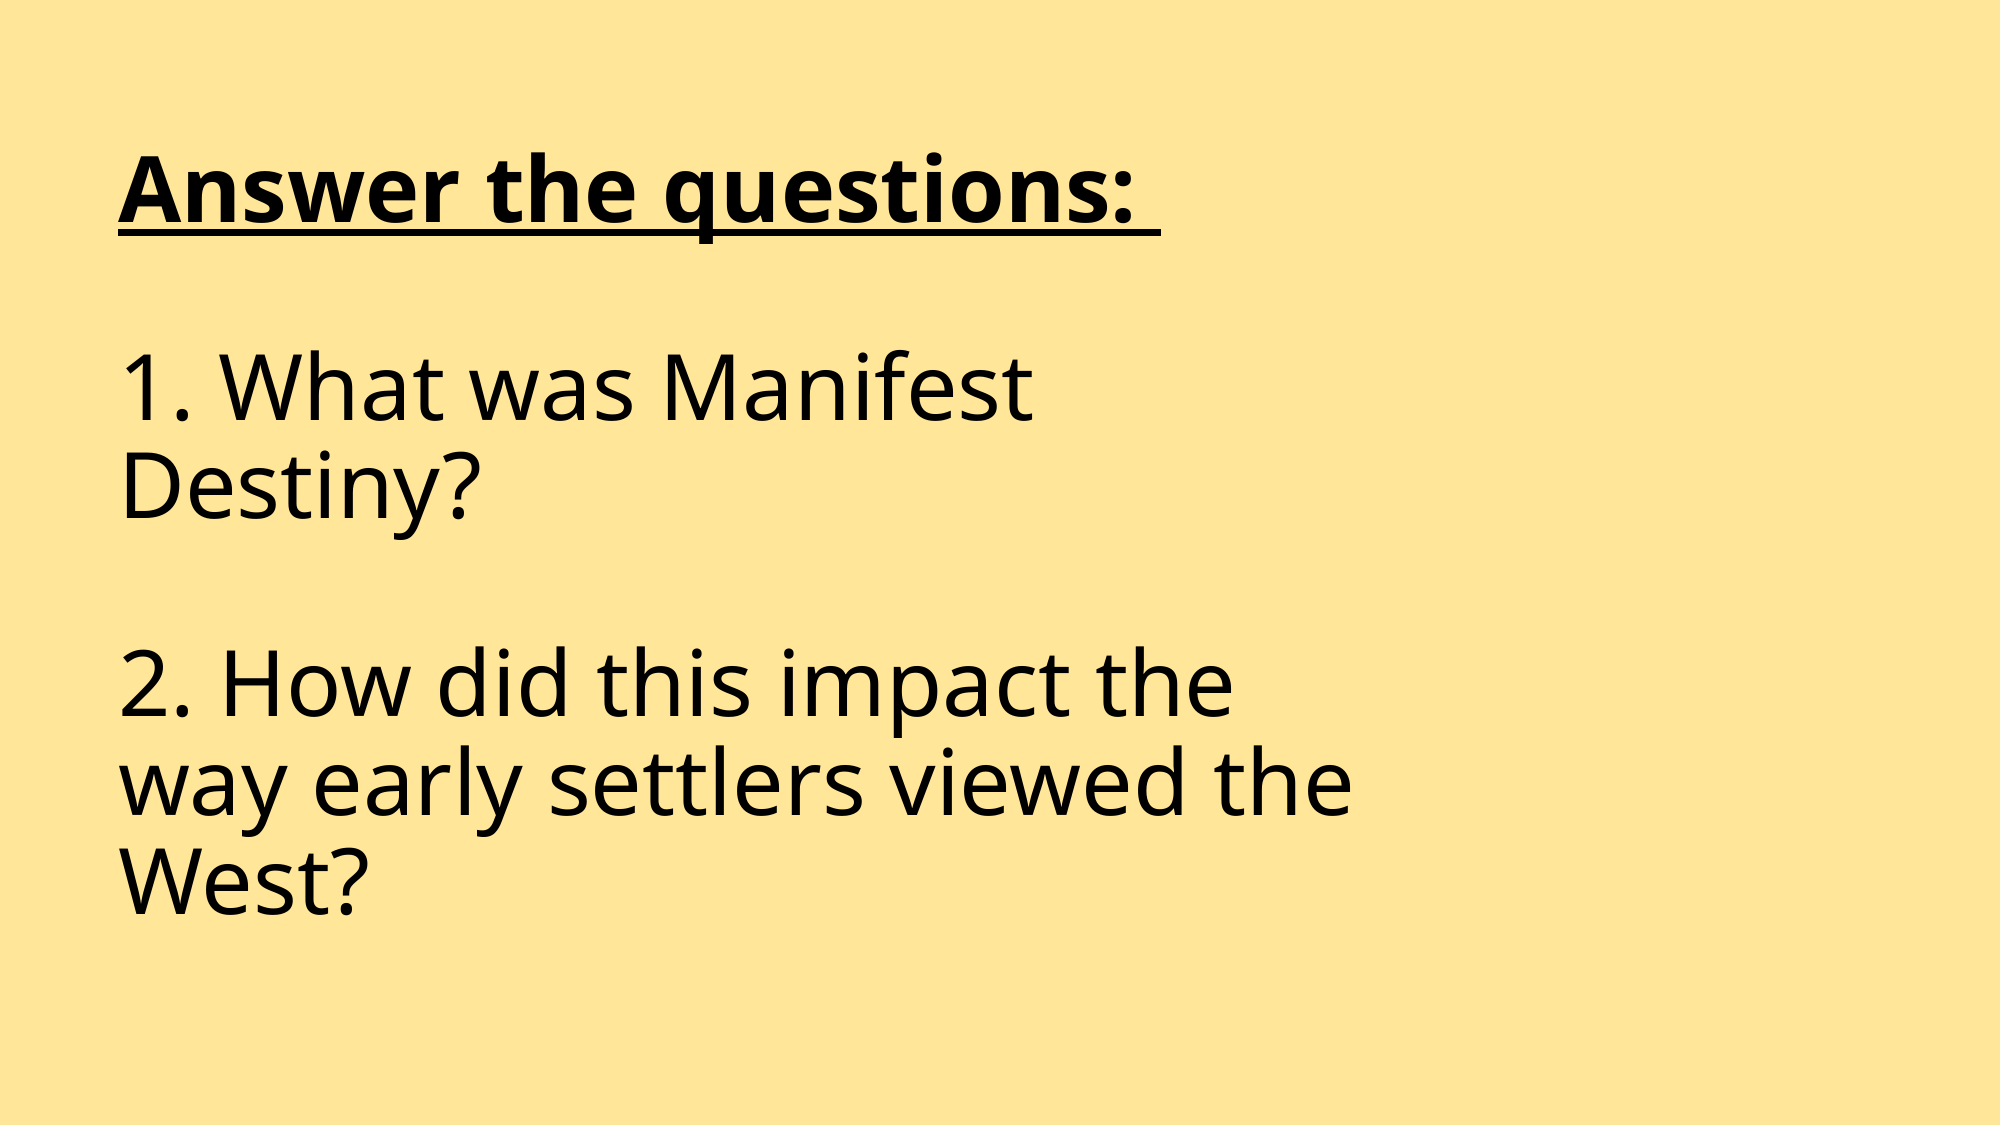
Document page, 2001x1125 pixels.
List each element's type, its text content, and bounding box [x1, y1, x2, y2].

title Answer the questions: 1. What was Manifest Destiny? 2. How did this impact the way early settlers viewed the West? [103, 429, 1397, 648]
